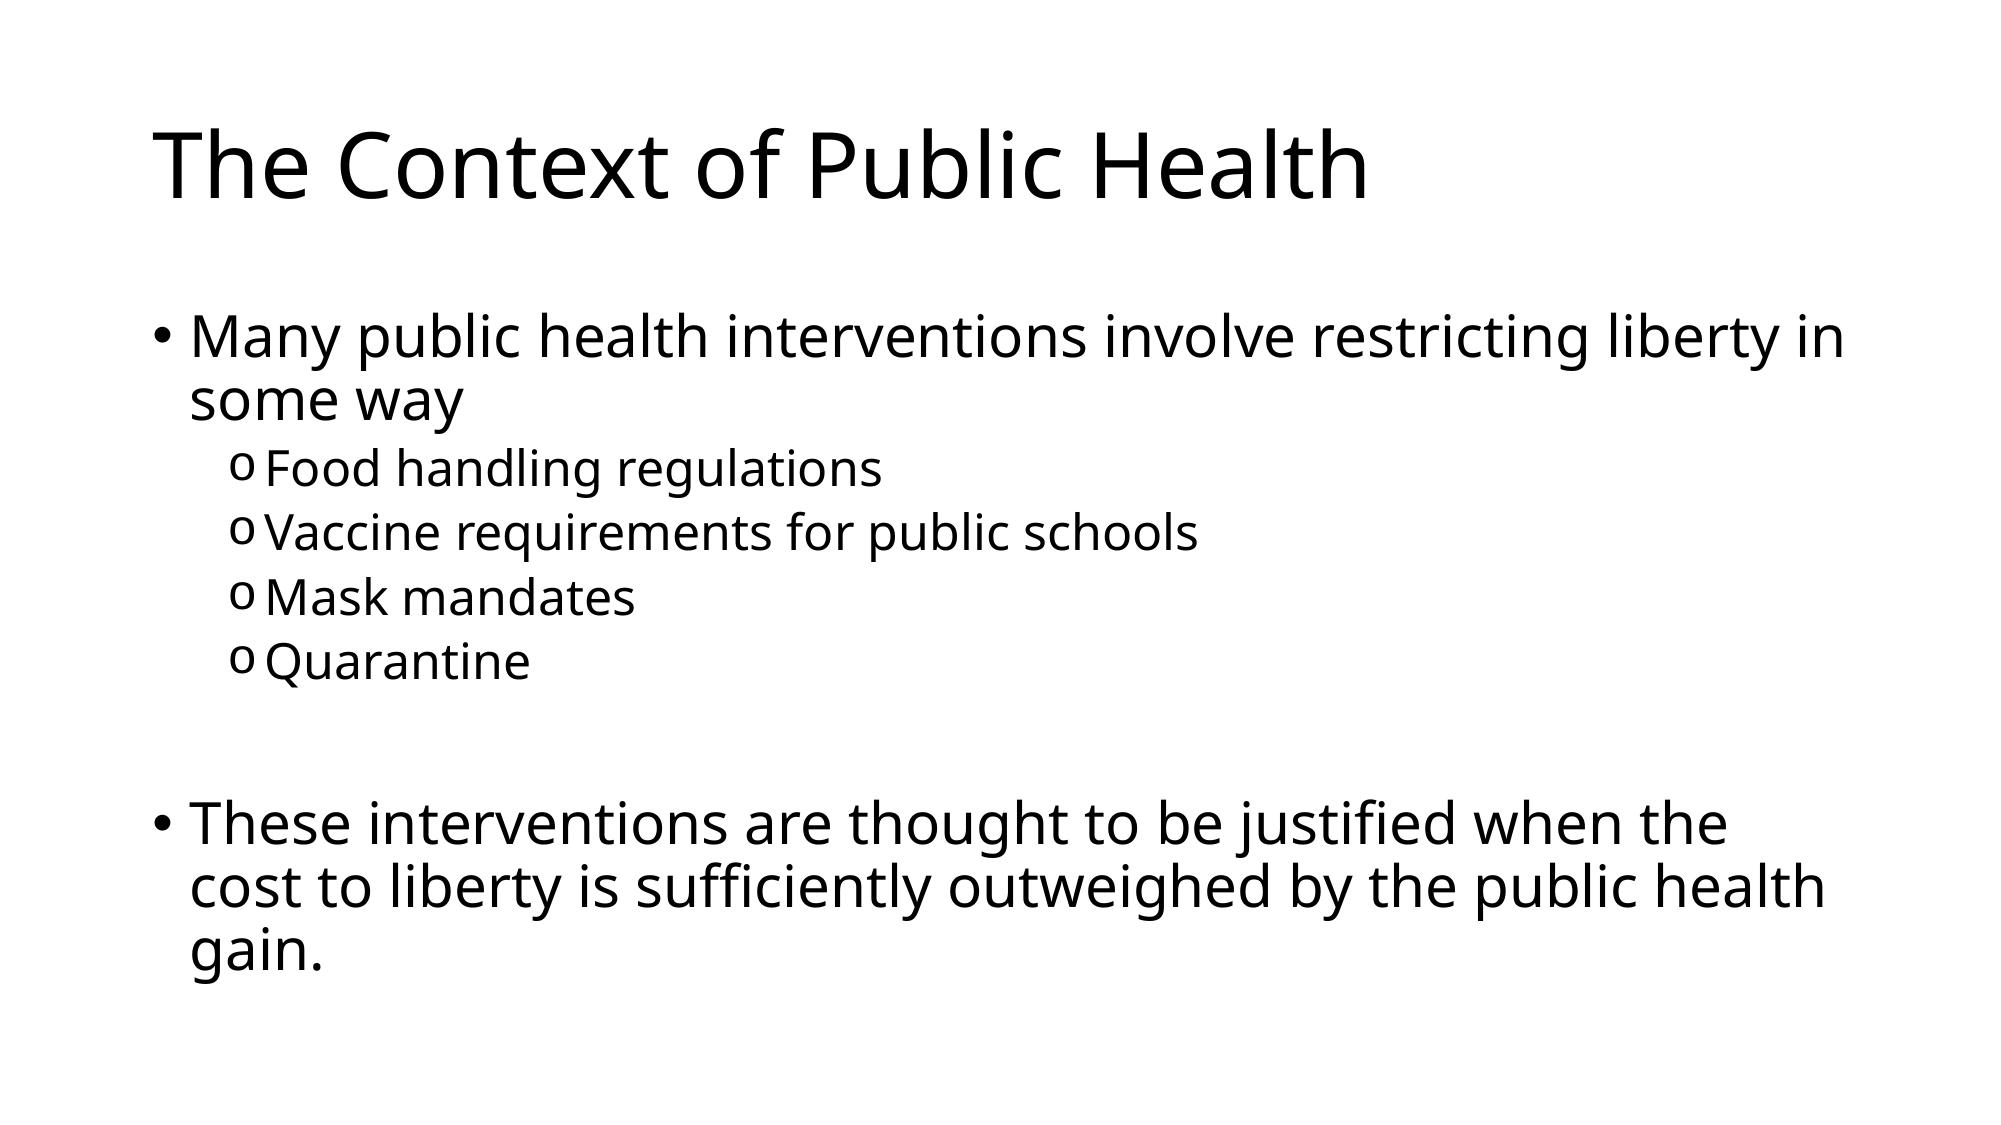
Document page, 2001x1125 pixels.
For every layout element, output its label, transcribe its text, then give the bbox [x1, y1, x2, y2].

list Many public health interventions involve restricting liberty in some way Food handling regulations Vaccine requirements for public schools Mask mandates Quarantine These interventions are thought to be justified when the cost to liberty is sufficiently outweighed by the public health gain. [137, 299, 1863, 1014]
title The Context of Public Health [137, 59, 1863, 278]
